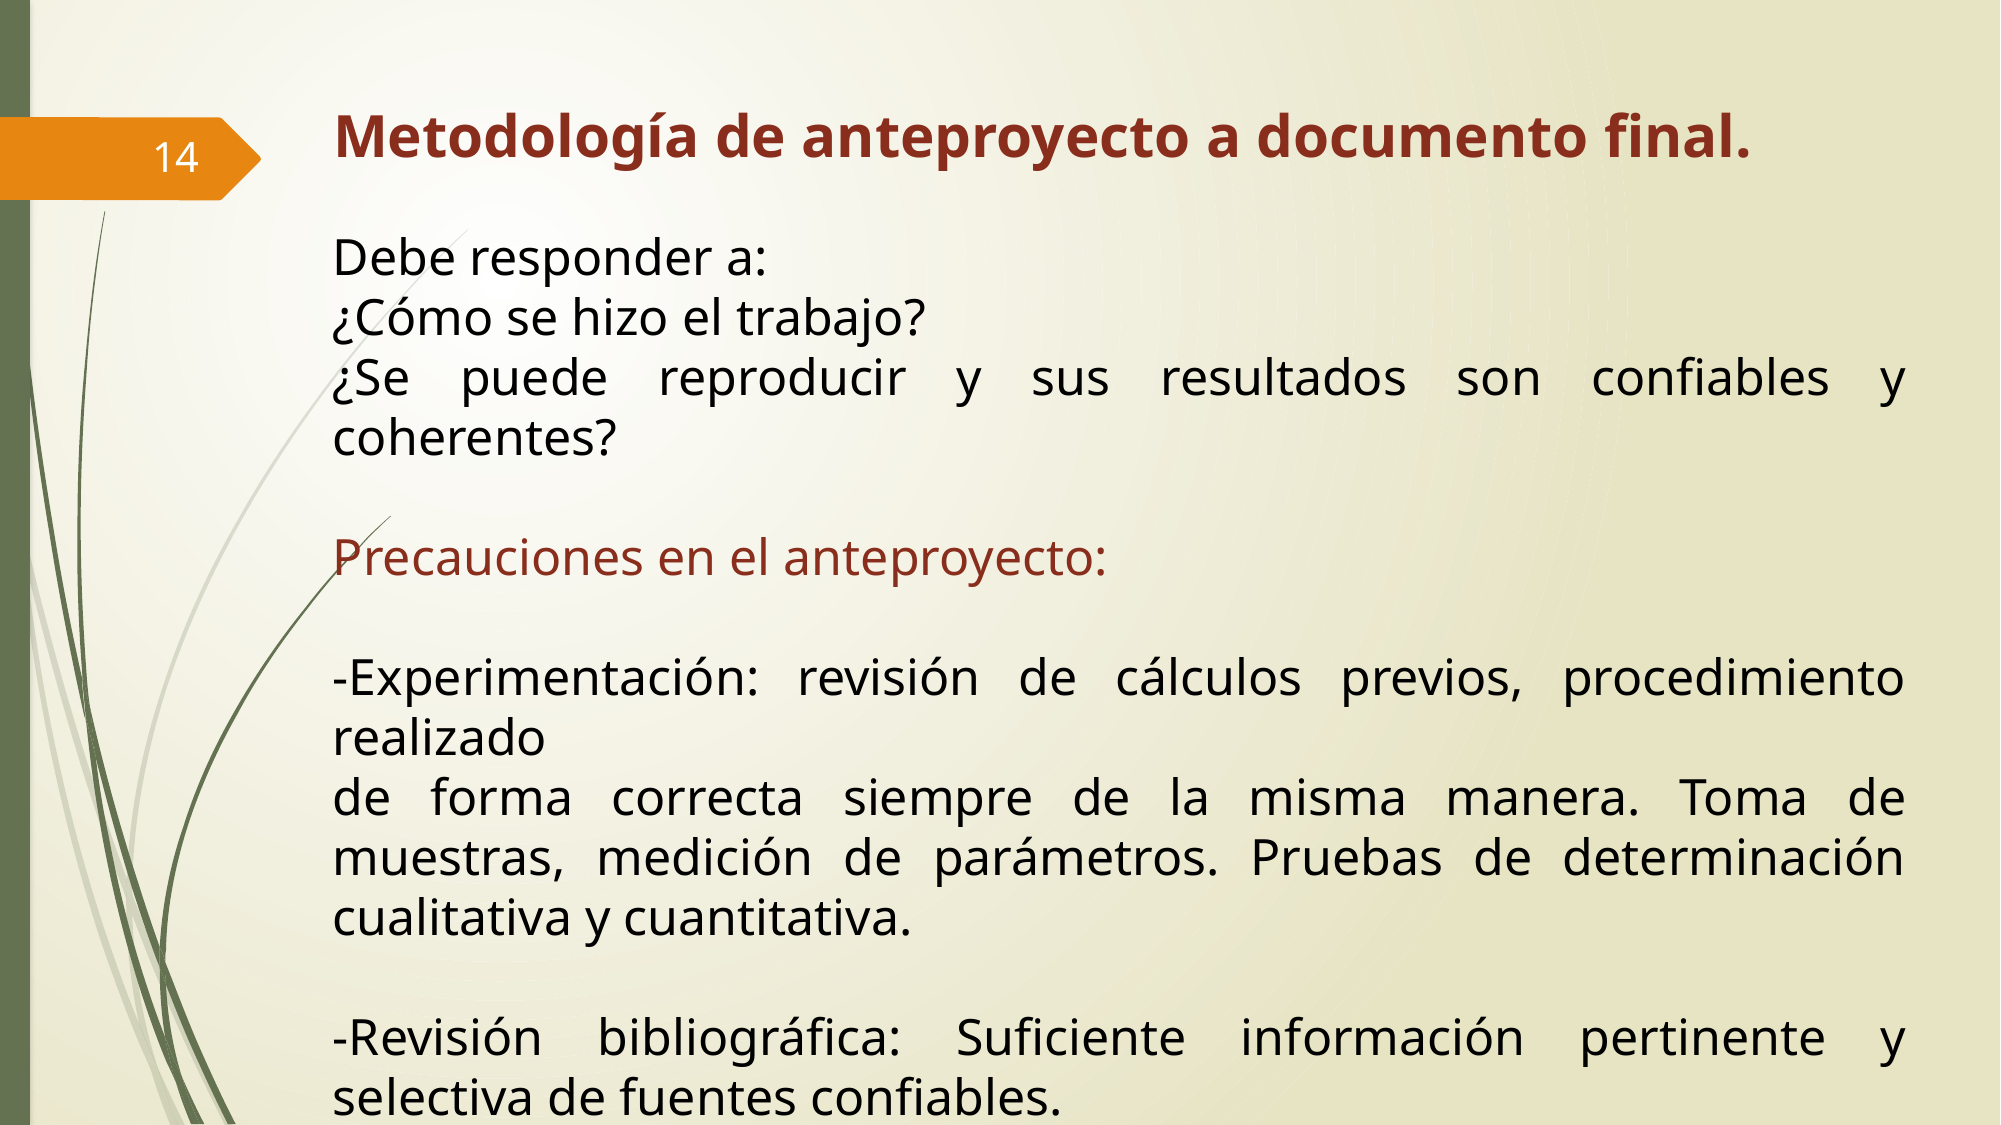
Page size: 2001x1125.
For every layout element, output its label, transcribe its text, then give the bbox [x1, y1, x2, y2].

slide_number 14 [87, 129, 216, 190]
text_box Debe responder a: ¿Cómo se hizo el trabajo? ¿Se puede reproducir y sus resultados son confiables y coherentes? Precauciones en el anteproyecto: -Experimentación: revisión de cálculos previos, procedimiento realizado de forma correcta siempre de la misma manera. Toma de muestras, medición de parámetros. Pruebas de determinación cualitativa y cuantitativa. -Revisión bibliográfica: Suficiente información pertinente y selectiva de fuentes confiables. [318, 218, 1922, 1125]
title Metodología de anteproyecto a documento final. [318, 91, 1908, 218]
